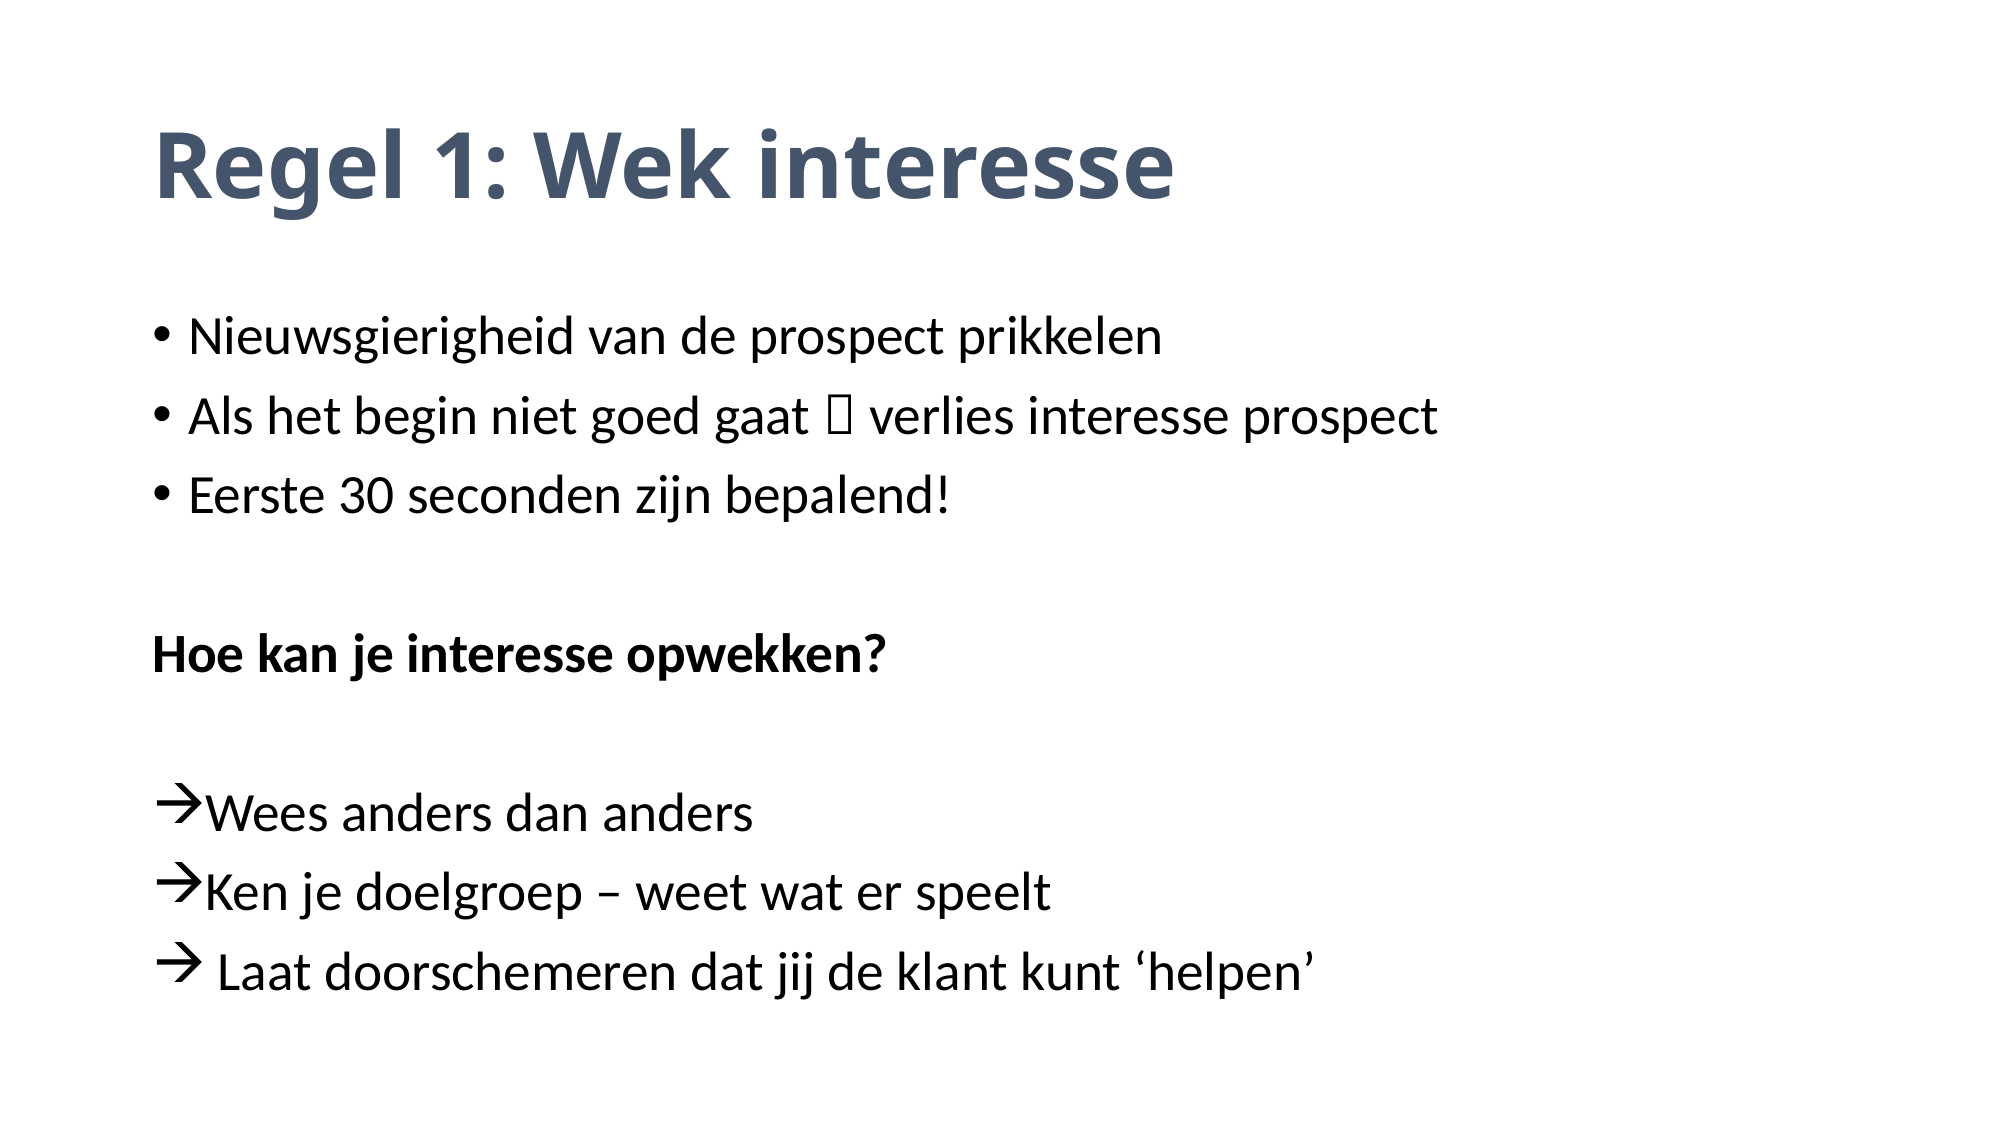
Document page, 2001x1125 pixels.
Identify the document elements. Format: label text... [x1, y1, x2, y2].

list Nieuwsgierigheid van de prospect prikkelen Als het begin niet goed gaat  verlies interesse prospect Eerste 30 seconden zijn bepalend! Hoe kan je interesse opwekken? Wees anders dan anders Ken je doelgroep – weet wat er speelt Laat doorschemeren dat jij de klant kunt ‘helpen’ [137, 299, 1863, 1014]
title Regel 1: Wek interesse [137, 59, 1863, 278]
